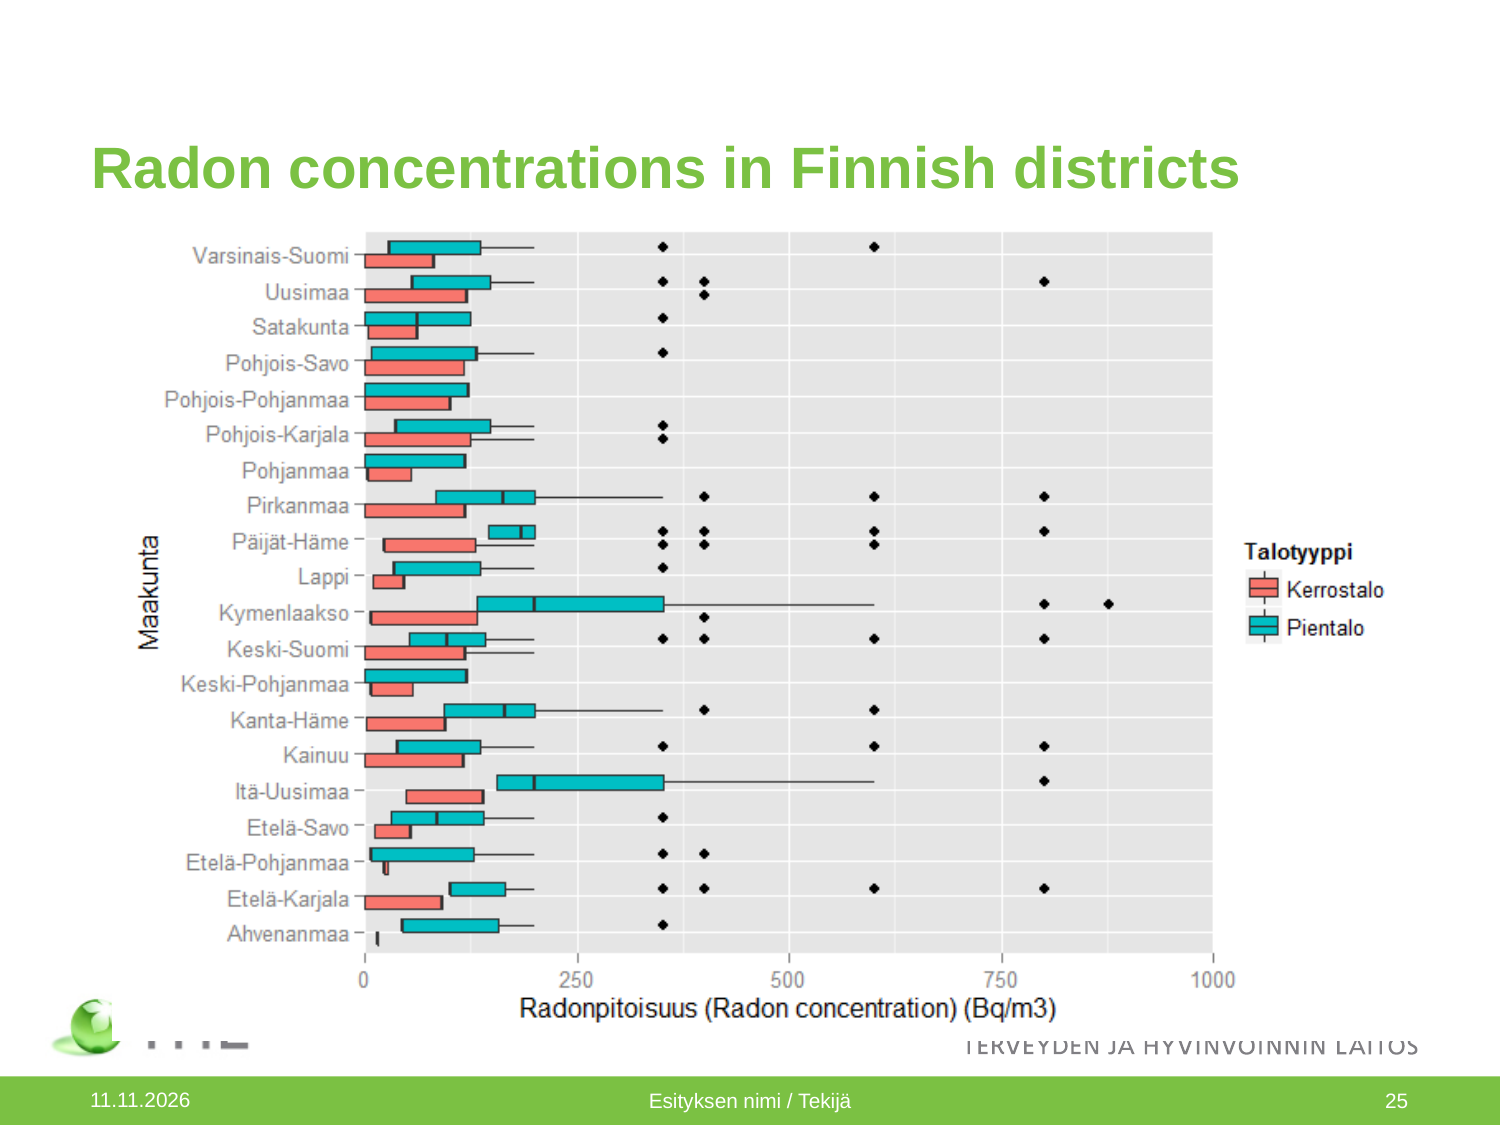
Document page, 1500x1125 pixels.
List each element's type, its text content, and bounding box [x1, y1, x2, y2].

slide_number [74, 1080, 255, 1118]
slide_number 25 [1245, 1082, 1424, 1118]
title Radon concentrations in Finnish districts [76, 42, 1424, 209]
footer Esityksen nimi / Tekijä [253, 1082, 1245, 1118]
picture [24, 201, 1449, 1067]
